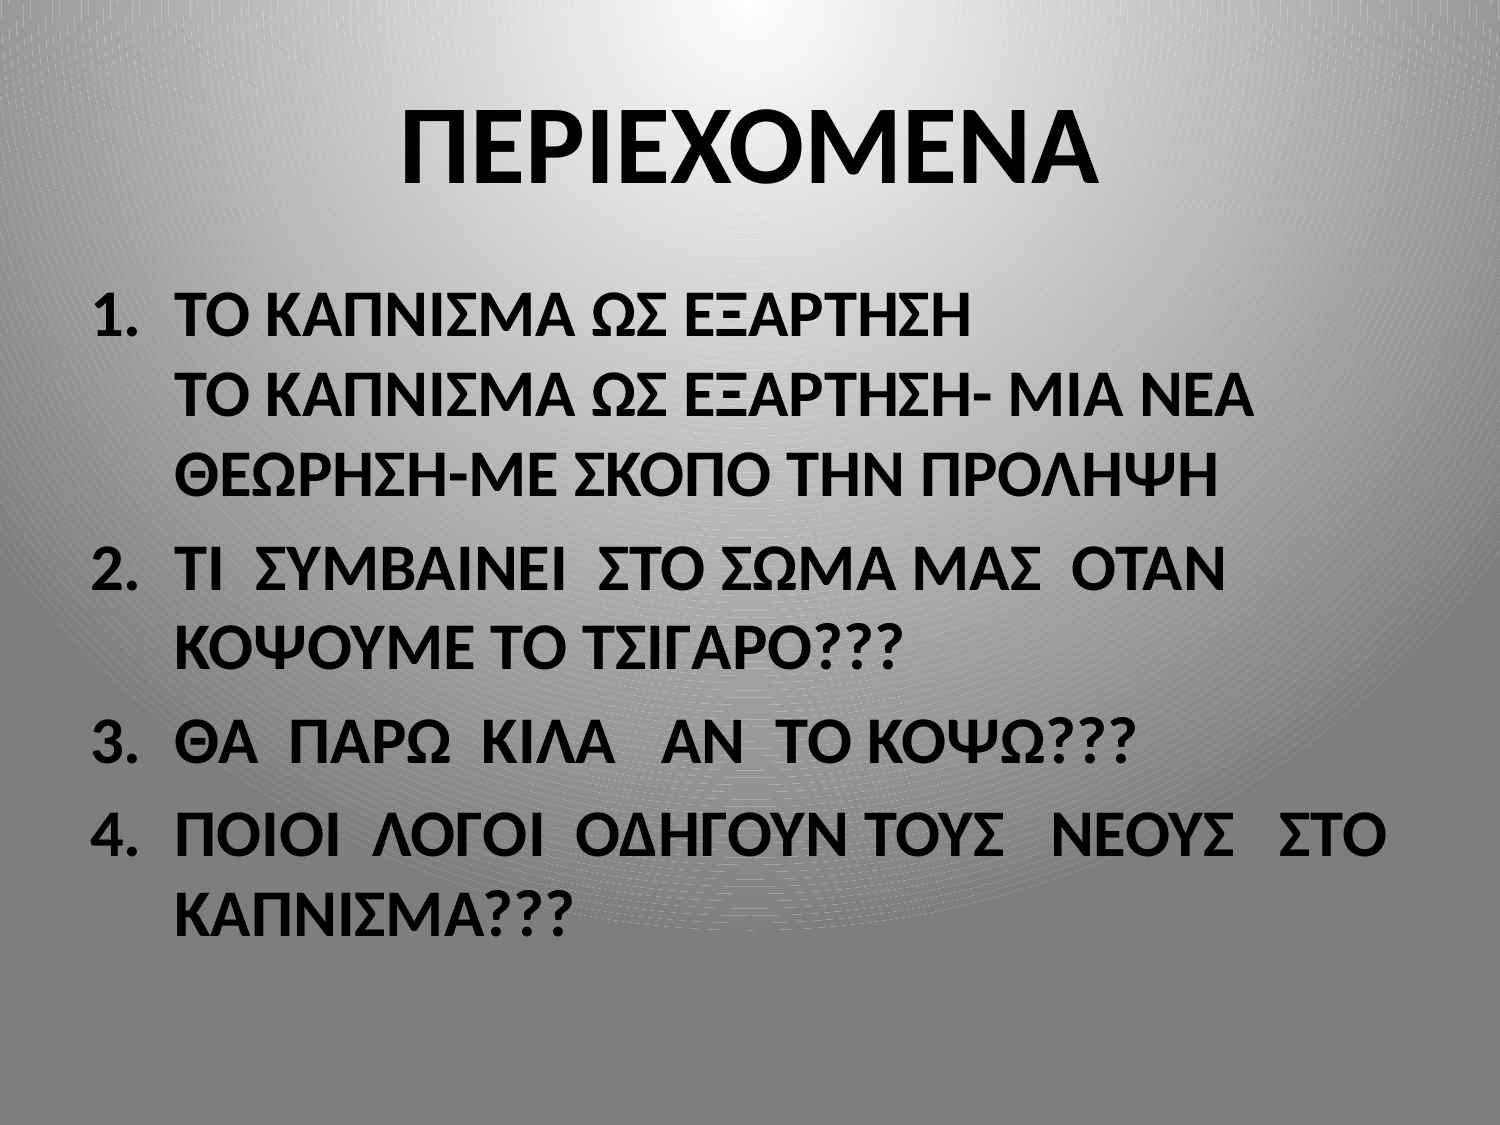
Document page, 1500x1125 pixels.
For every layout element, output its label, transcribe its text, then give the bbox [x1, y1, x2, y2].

list Το καπνισμα ωσ εξαρτηση ΤΟ ΚΑΠΝΙΣΜΑ ΩΣ ΕΞΑΡΤΗΣΗ- ΜΙΑ ΝΕΑ ΘΕΩΡΗΣΗ-ΜΕ ΣΚΟΠΟ ΤΗΝ ΠΡΟΛΗΨΗ Τι συμβαινει στο σωμα μασ οταν κοψουμε το τσιγαρο??? Θα παρω κιλα αν το κοψω??? Ποιοι λογοι οδηγουν τουσ νεουσ στο καπνισμα??? [75, 262, 1425, 1005]
title ΠΕΡΙΕΧΟΜΕΝΑ [75, 45, 1425, 233]
